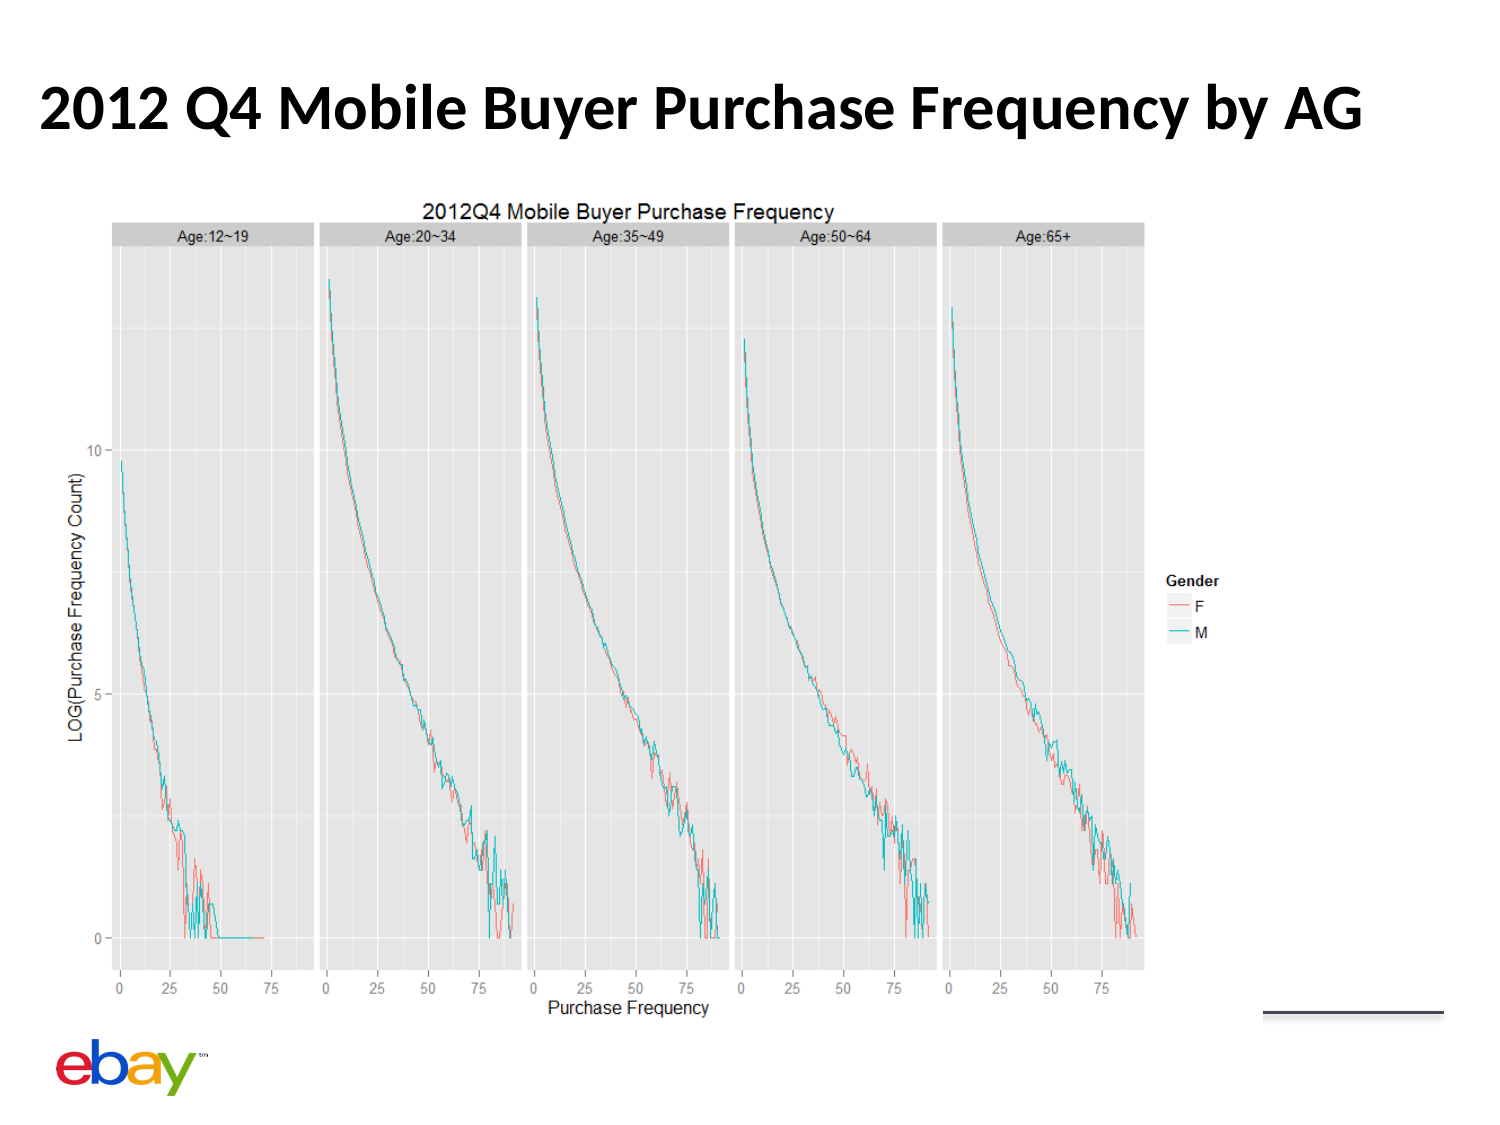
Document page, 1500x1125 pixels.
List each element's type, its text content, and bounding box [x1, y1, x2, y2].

picture [49, 174, 1263, 1031]
title 2012 Q4 Mobile Buyer Purchase Frequency by AG [24, 37, 1401, 151]
picture [56, 1039, 208, 1096]
